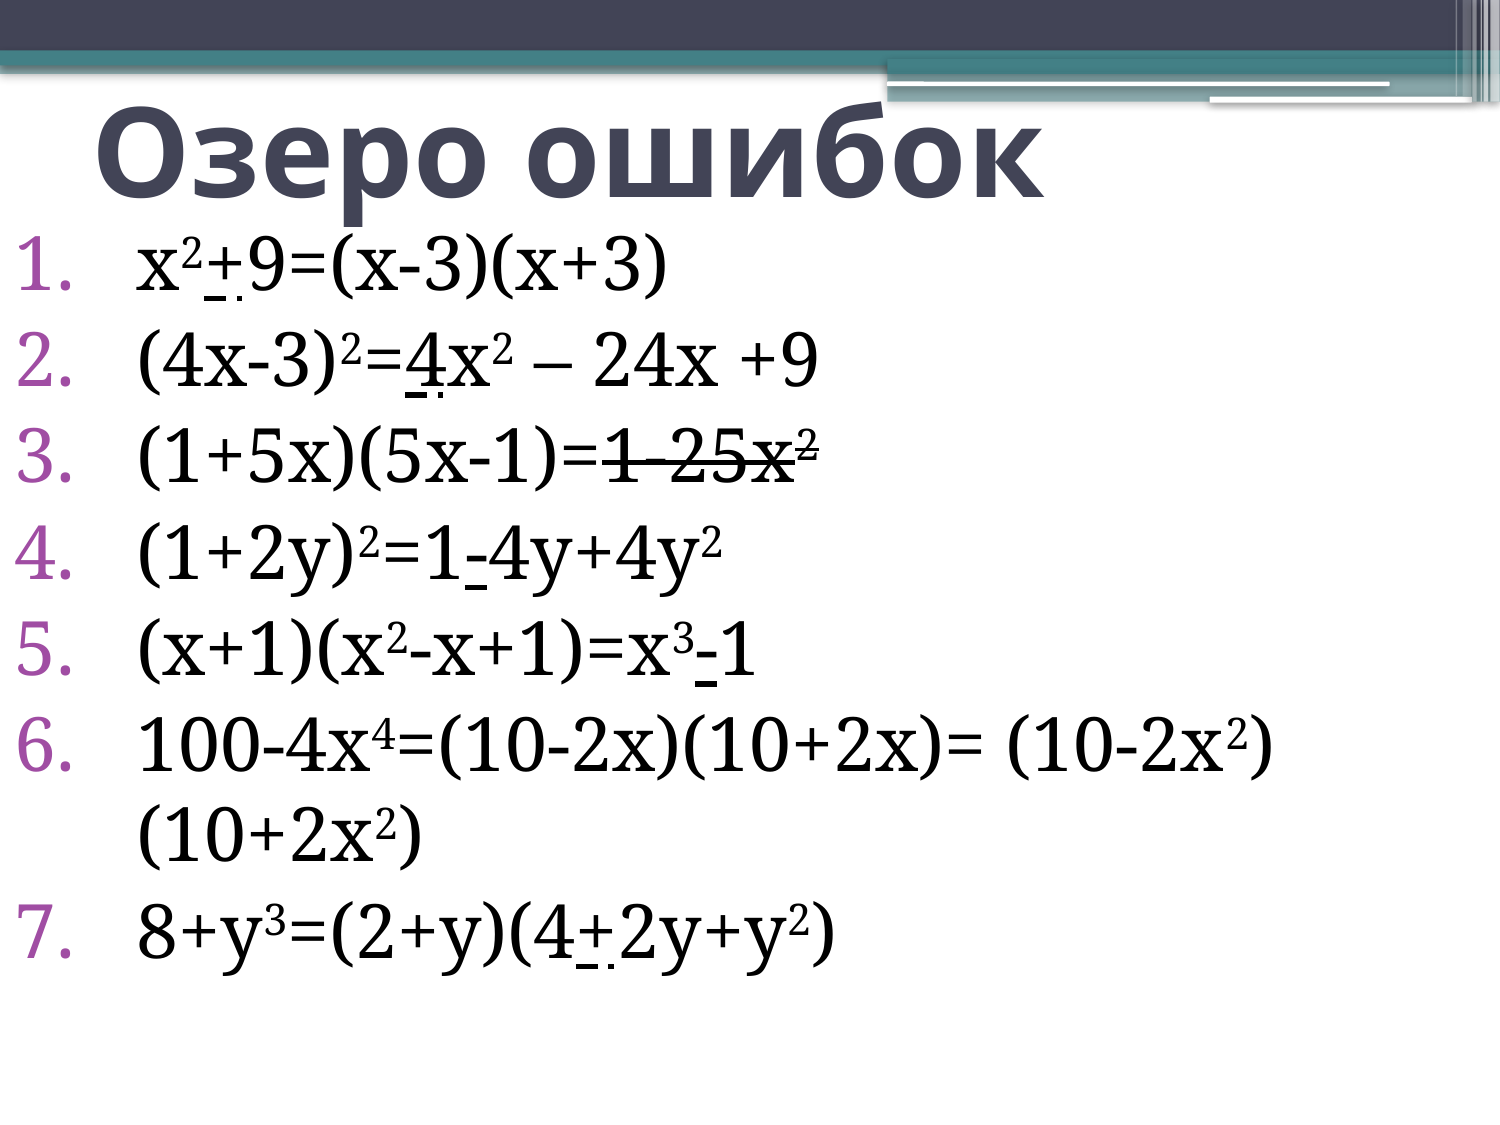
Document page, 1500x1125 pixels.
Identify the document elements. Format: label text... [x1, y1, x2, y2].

title Озеро ошибок [76, 54, 1425, 208]
list x2+9=(x-3)(x+3) (4x-3)2=4x2 – 24x +9 (1+5x)(5x-1)=1-25x2 (1+2y)2=1-4y+4y2 (x+1)(x2-x+1)=x3-1 100-4x4=(10-2x)(10+2x)= (10-2x2)(10+2x2) 8+y3=(2+y)(4+2y+y2) [0, 208, 1500, 1125]
